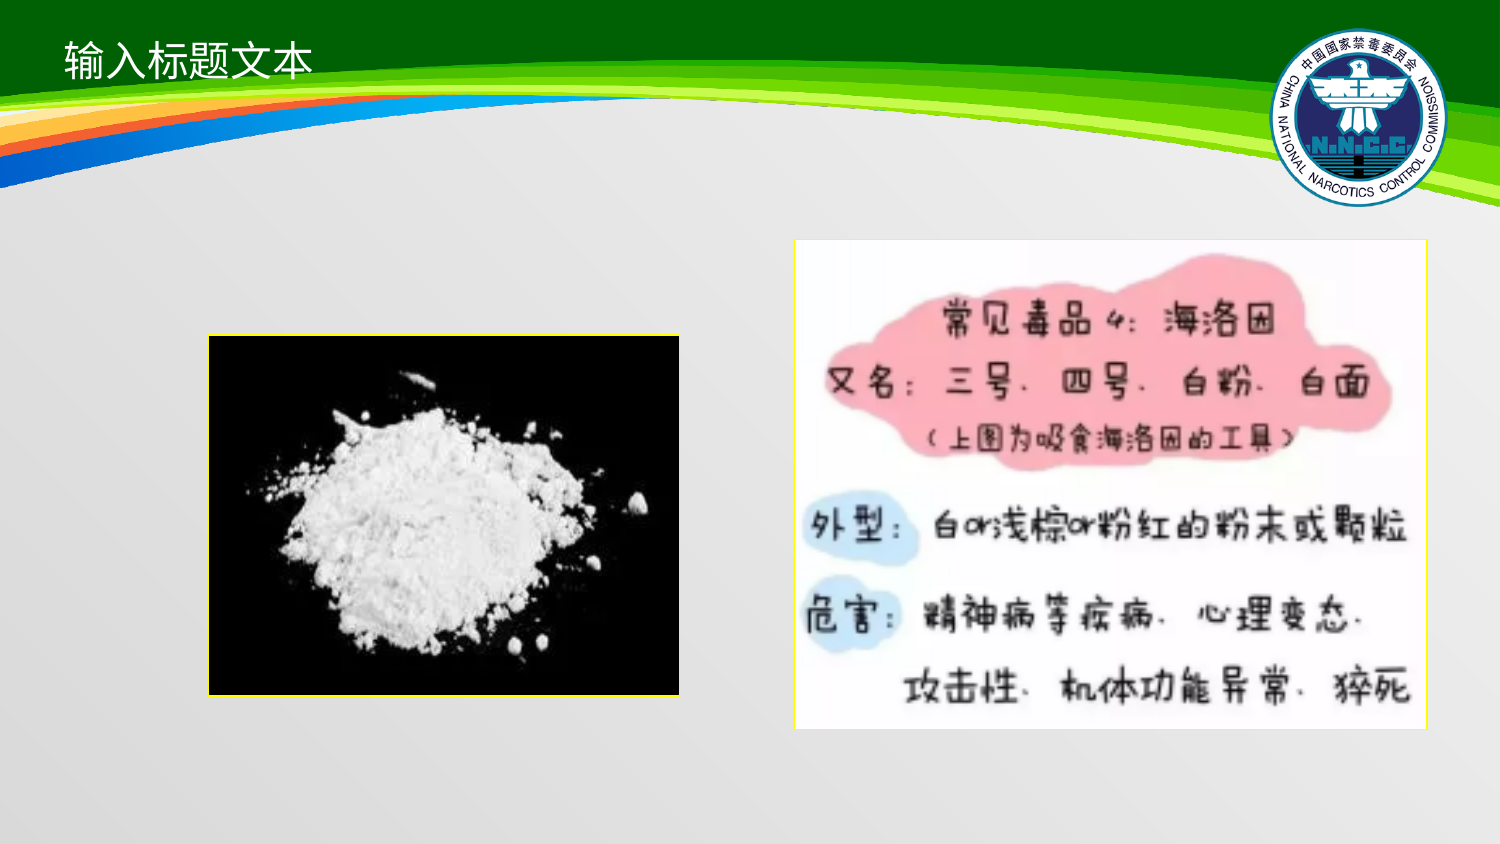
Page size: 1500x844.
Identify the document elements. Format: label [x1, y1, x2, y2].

picture [209, 335, 679, 696]
picture [795, 240, 1427, 729]
picture [0, 0, 1500, 207]
